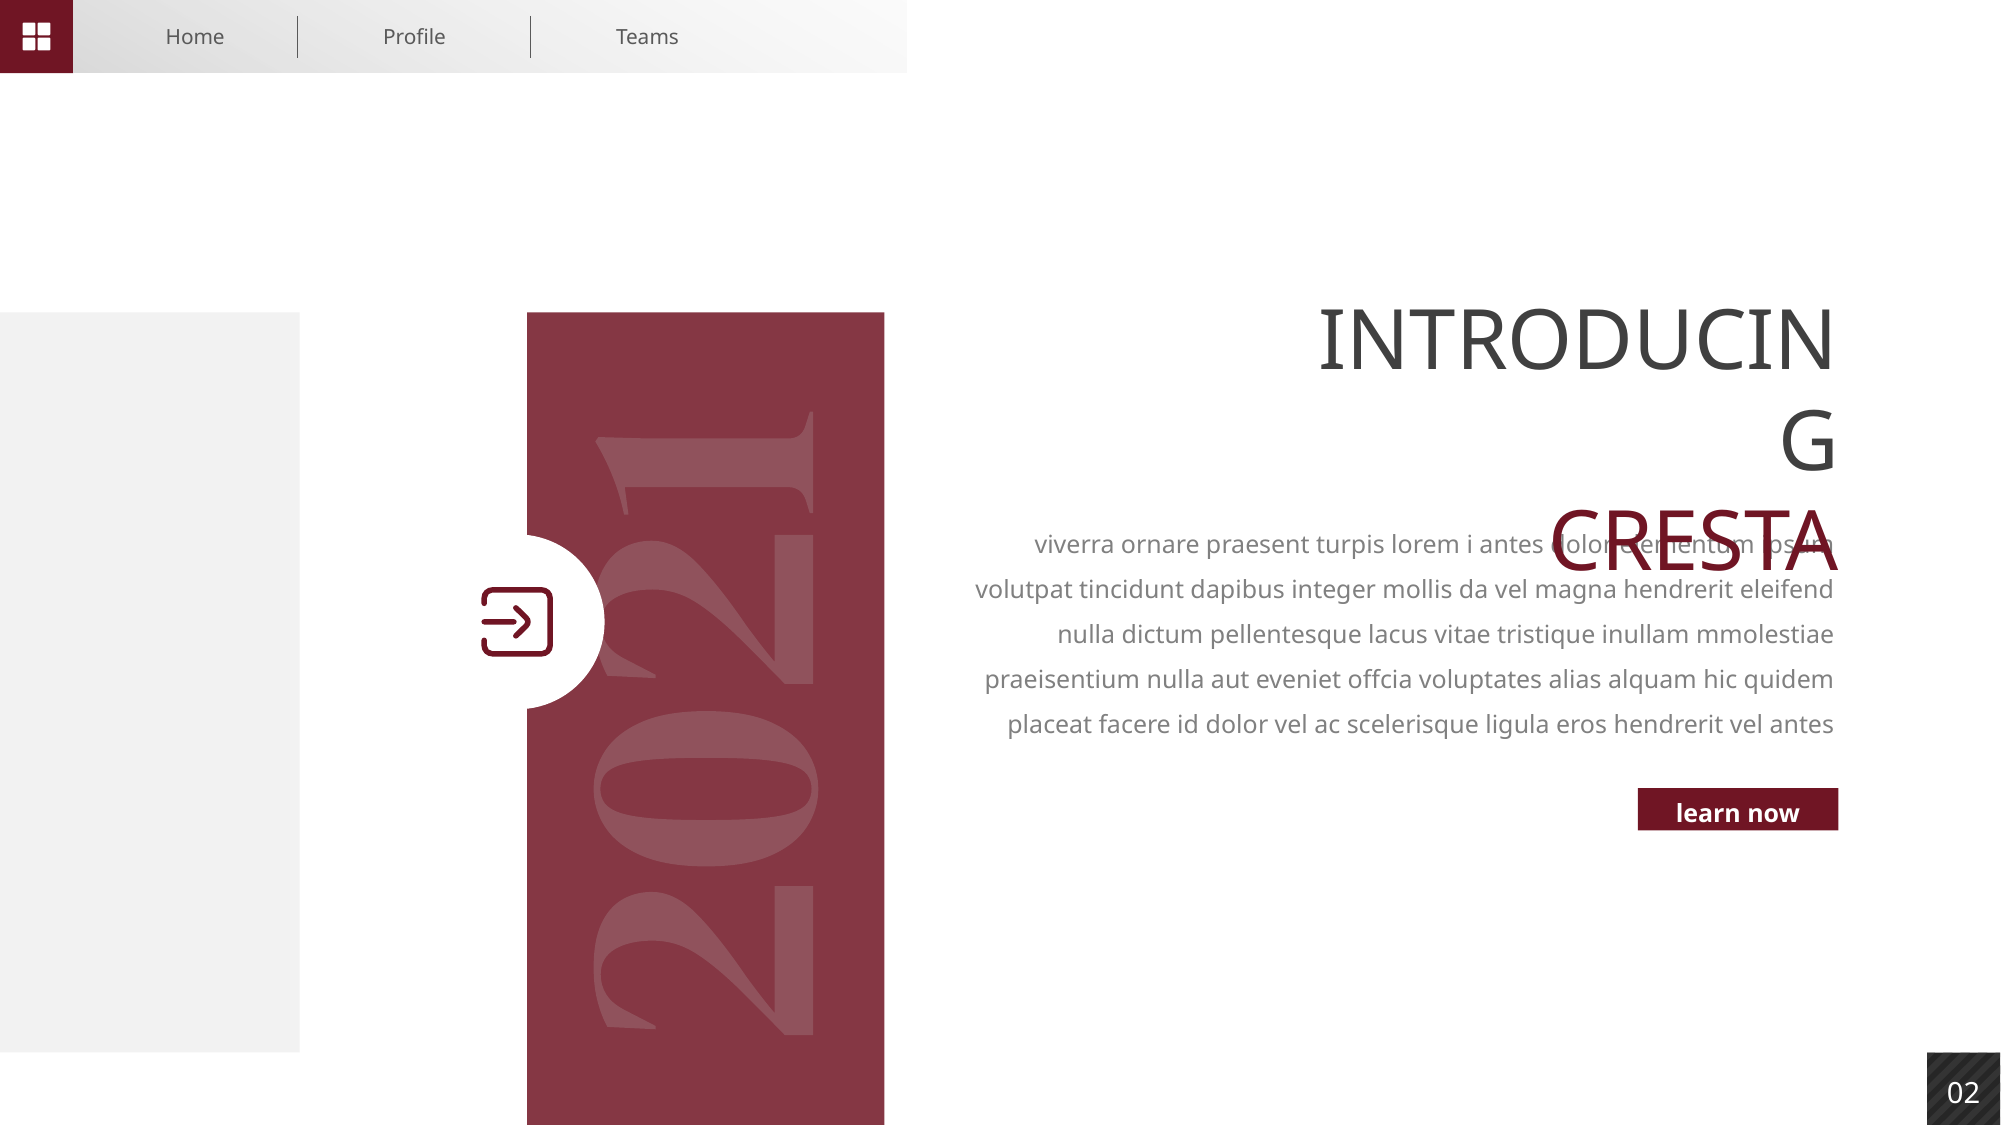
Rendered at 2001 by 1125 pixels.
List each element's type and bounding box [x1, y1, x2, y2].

text_box [0, 0, 2001, 1125]
